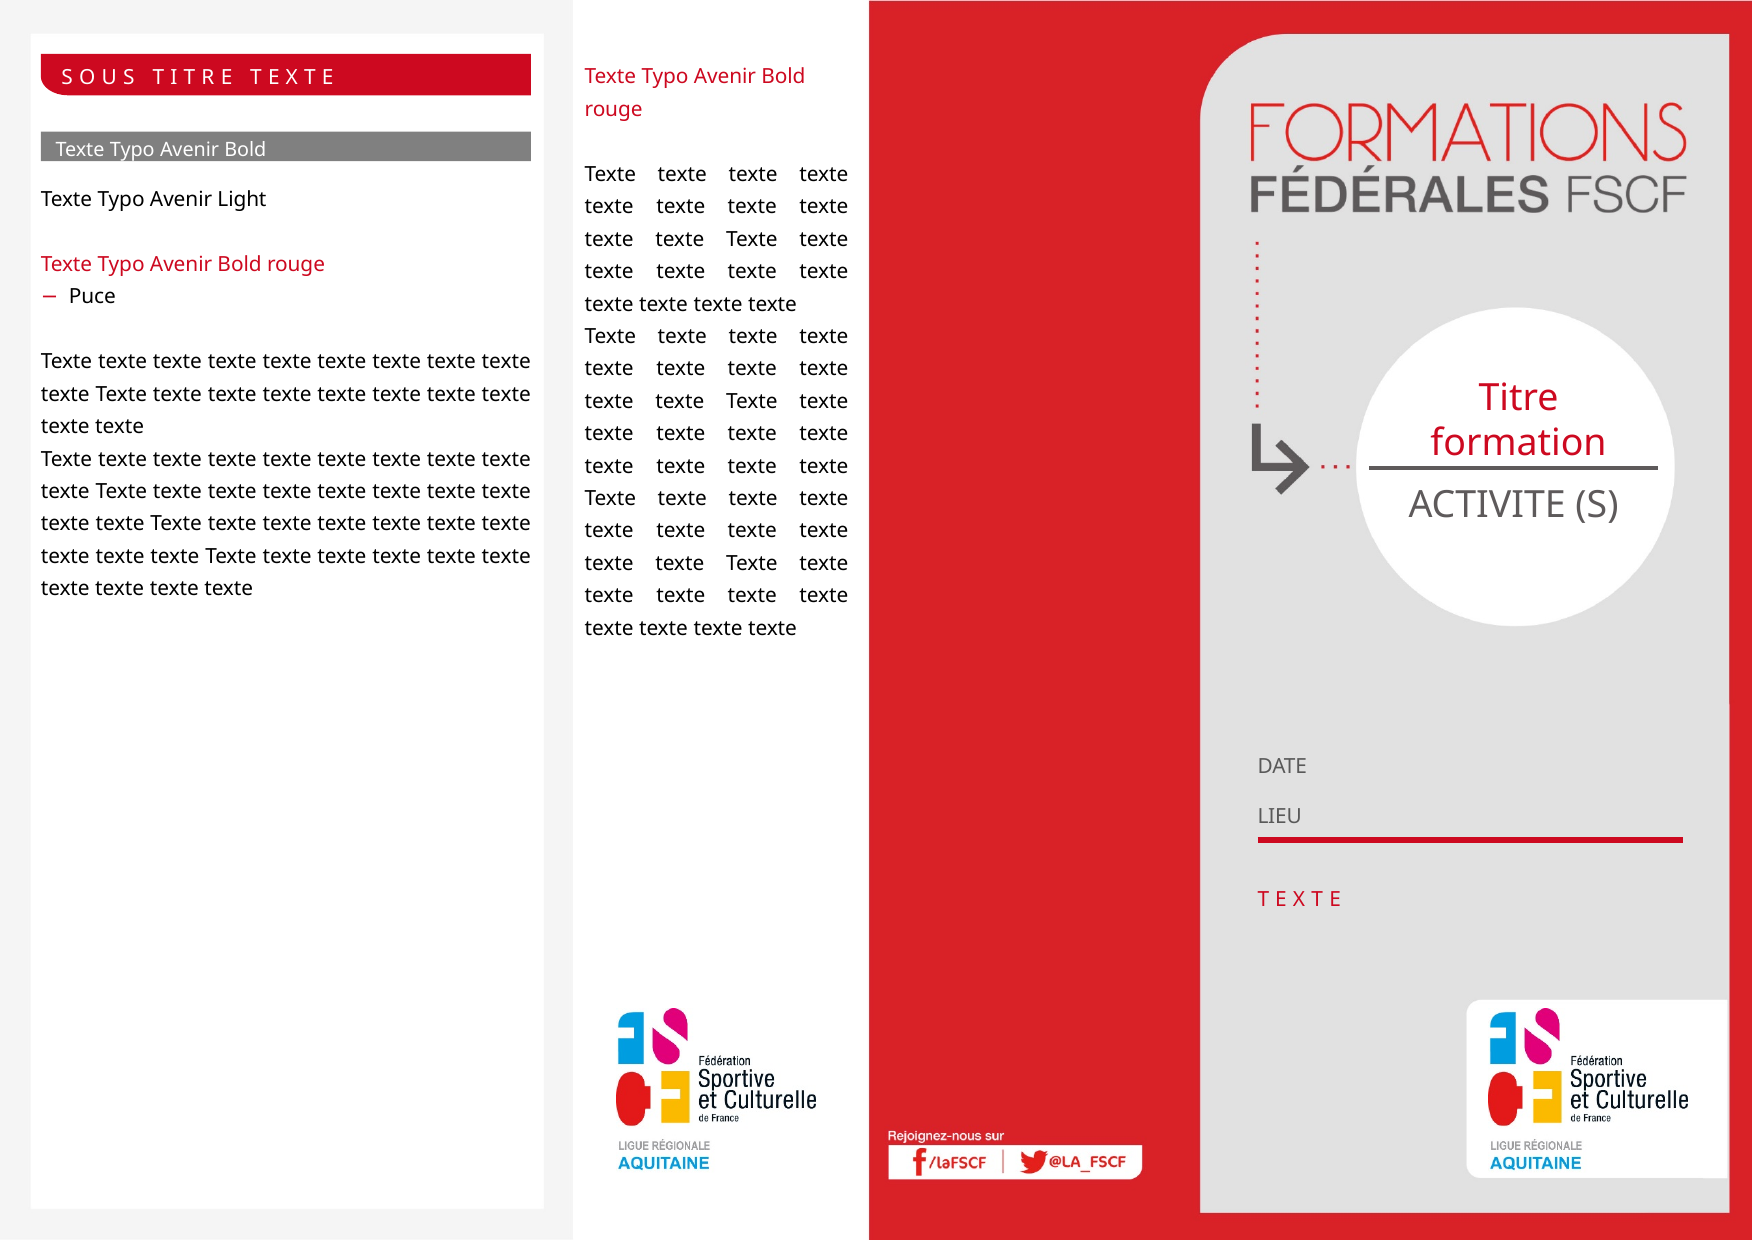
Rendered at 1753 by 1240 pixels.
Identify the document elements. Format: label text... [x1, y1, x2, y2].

text_box [514, 131, 531, 162]
text_box TEXTE [1257, 860, 1683, 911]
text_box SOUS TITRE TEXTE [40, 55, 514, 89]
text_box Texte Typo Avenir Bold rouge Texte texte texte texte texte texte texte texte texte texte Texte texte texte texte texte texte texte texte texte texte Texte texte texte texte texte texte texte texte texte texte Texte texte texte texte texte texte texte texte texte texte Texte texte texte texte texte texte texte texte texte texte Texte texte texte texte texte texte texte texte texte texte [584, 55, 849, 640]
text_box [40, 53, 532, 96]
text_box ACTIVITE (S) [1369, 479, 1658, 525]
picture [0, 0, 1752, 1240]
text_box Date lieu [1257, 727, 1683, 828]
text_box Texte Typo Avenir Light Texte Typo Avenir Bold rouge Puce Texte texte texte texte texte texte texte texte texte texte Texte texte texte texte texte texte texte texte texte texte Texte texte texte texte texte texte texte texte texte texte Texte texte texte texte texte texte texte texte texte texte Texte texte texte texte texte texte texte texte texte texte Texte texte texte texte texte texte texte texte texte texte [40, 178, 531, 600]
text_box Titre formation [1379, 372, 1658, 463]
text_box Texte Typo Avenir Bold [40, 121, 514, 168]
